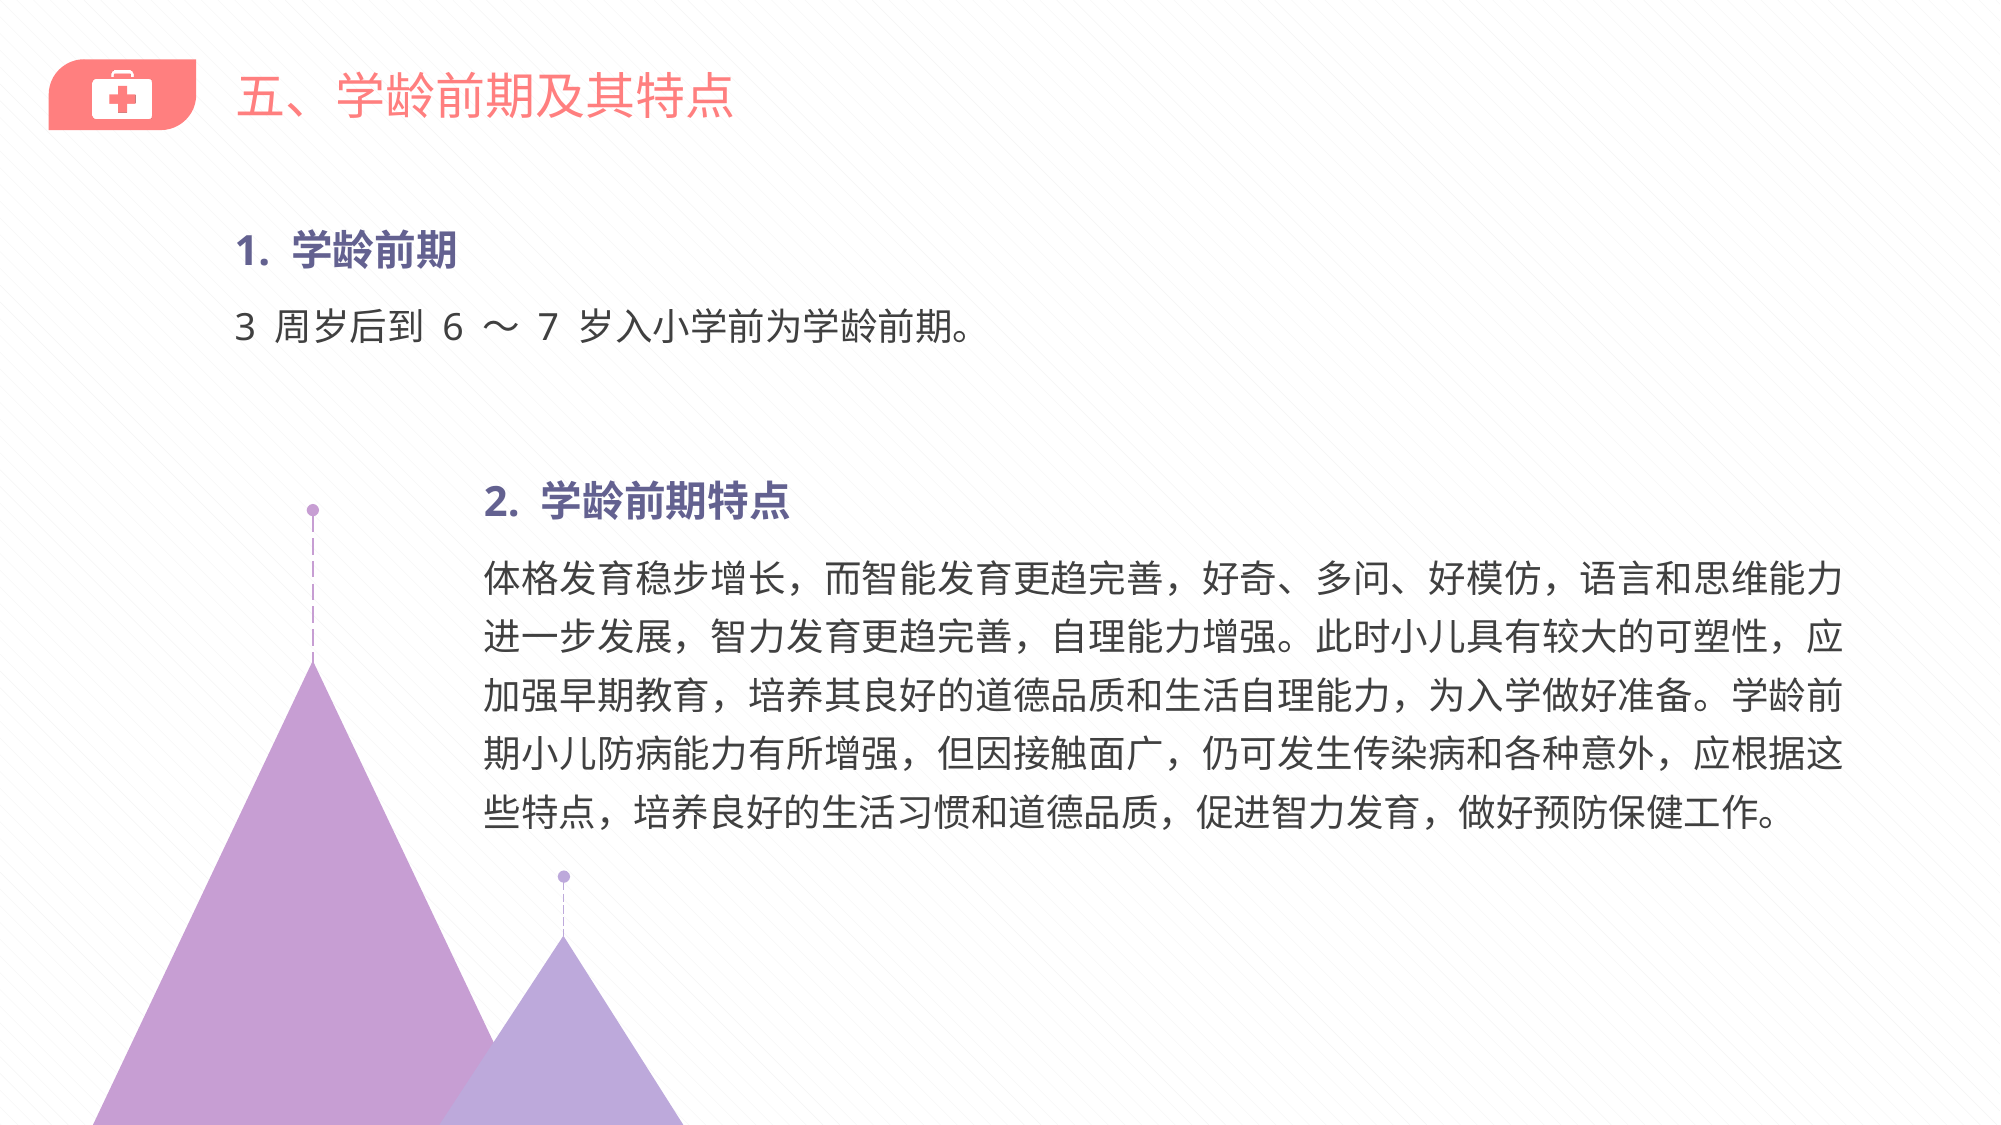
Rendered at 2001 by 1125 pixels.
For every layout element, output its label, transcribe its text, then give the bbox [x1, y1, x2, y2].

text_box 2. 学龄前期特点 [469, 466, 927, 526]
text_box 1. 学龄前期 [219, 215, 551, 275]
text_box [91, 659, 494, 1125]
text_box [438, 934, 685, 1125]
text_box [48, 50, 1934, 139]
text_box 3 周岁后到 6 ～ 7 岁入小学前为学龄前期。 [219, 282, 1815, 460]
text_box 体格发育稳步增长，而智能发育更趋完善，好奇、多问、好模仿，语言和思维能力进一步发展，智力发育更趋完善，自理能力增强。此时小儿具有较大的可塑性，应加强早期教育，培养其良好的道德品质和生活自理能力，为入学做好准备。学龄前期小儿防病能力有所增强，但因接触面广，仍可发生传染病和各种意外，应根据这些特点，培养良好的生活习惯和道德品质，促进智力发育，做好预防保健工作。 [469, 533, 1859, 775]
